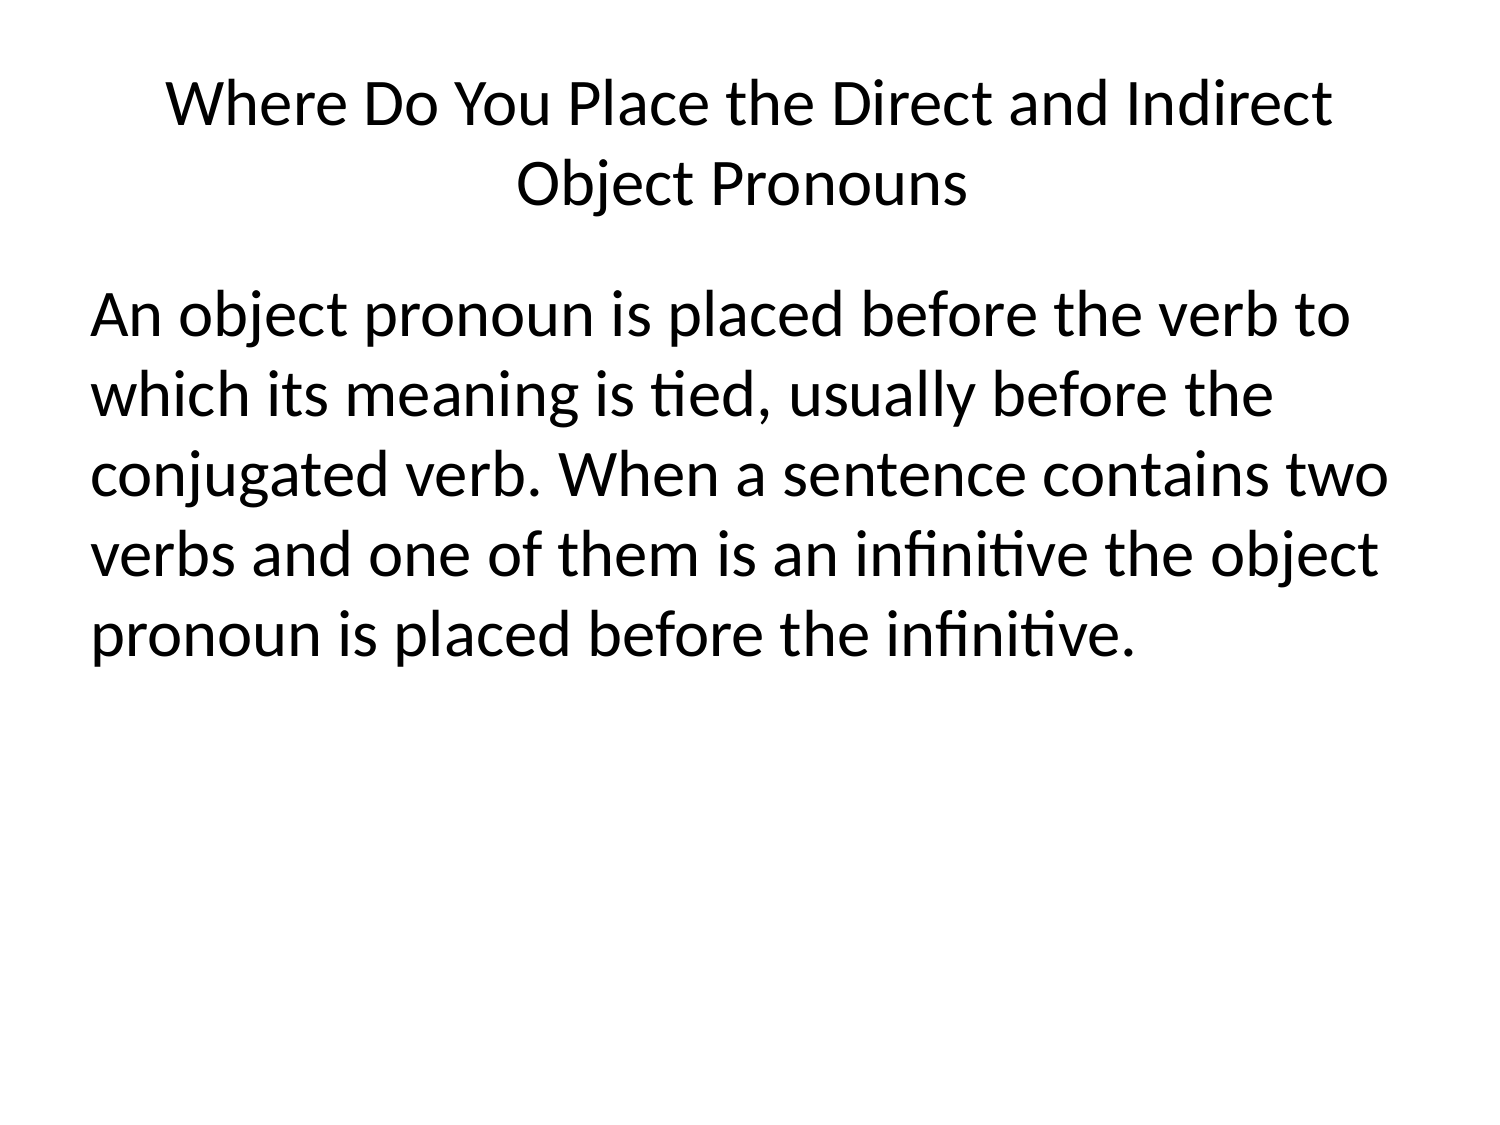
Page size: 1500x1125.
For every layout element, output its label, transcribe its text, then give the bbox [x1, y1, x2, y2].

title Where Do You Place the Direct and Indirect Object Pronouns [74, 44, 1426, 233]
list An object pronoun is placed before the verb to which its meaning is tied, usually before the conjugated verb. When a sentence contains two verbs and one of them is an infinitive the object pronoun is placed before the infinitive. [74, 262, 1426, 1006]
